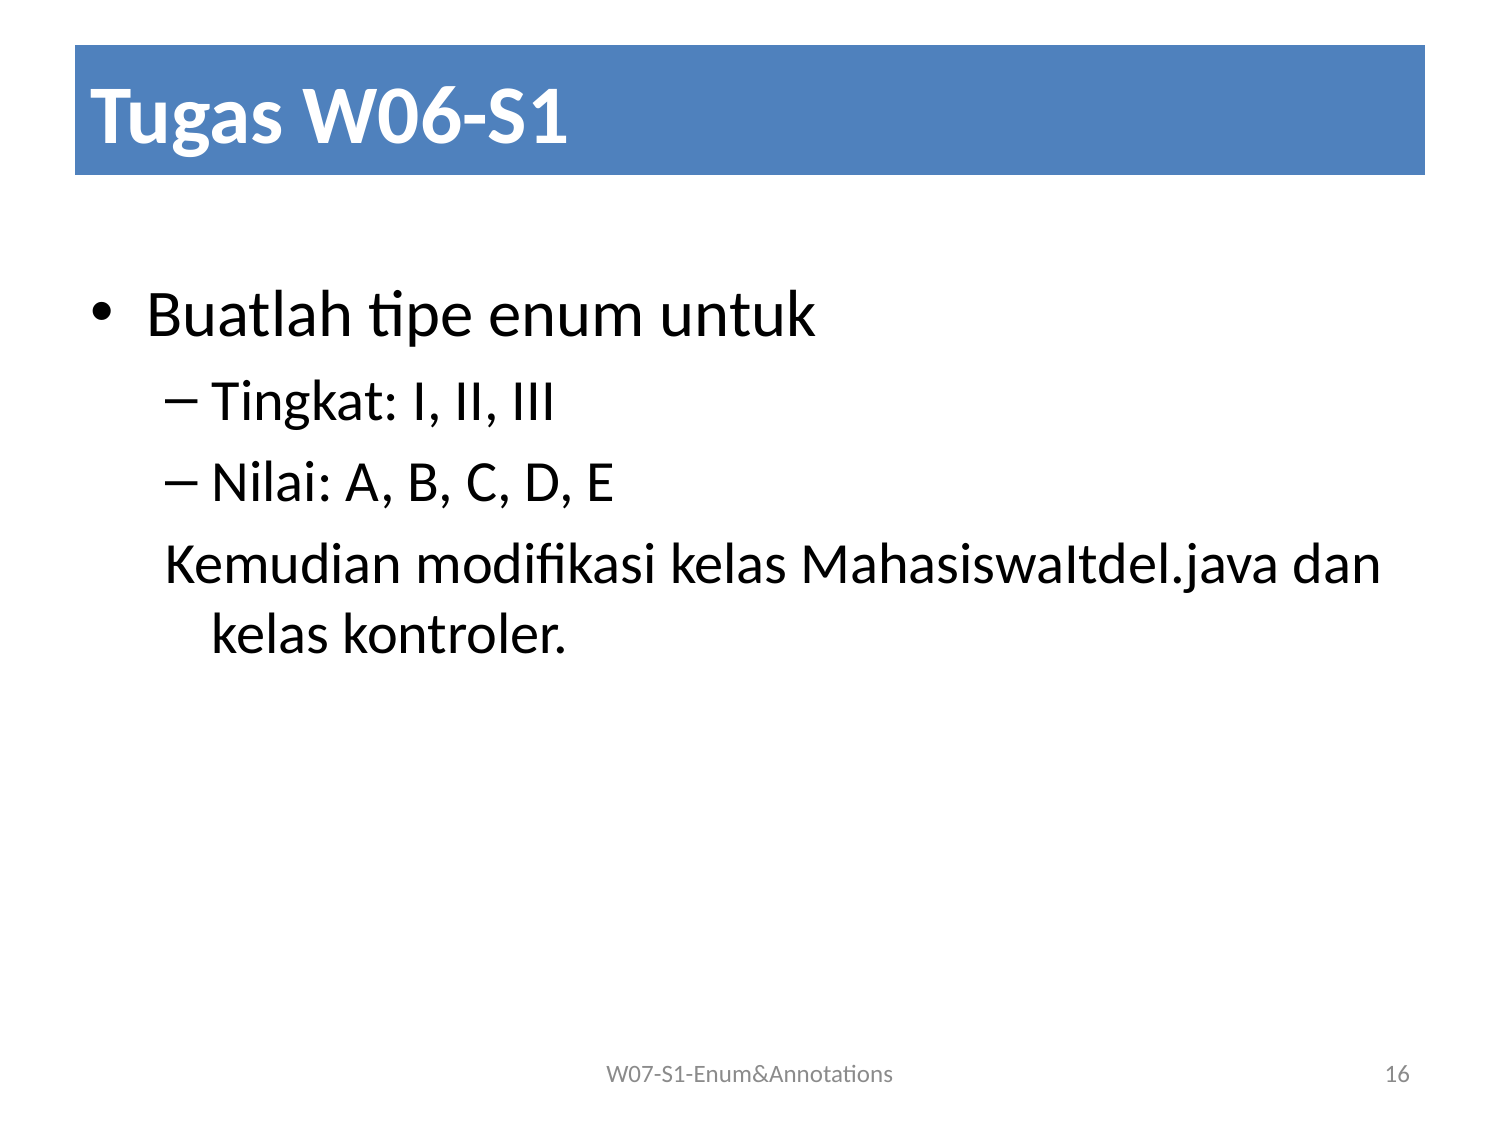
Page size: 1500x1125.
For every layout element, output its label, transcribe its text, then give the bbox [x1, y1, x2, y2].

slide_number 16 [1074, 1042, 1425, 1103]
list Buatlah tipe enum untuk Tingkat: I, II, III Nilai: A, B, C, D, E Kemudian modifikasi kelas MahasiswaItdel.java dan kelas kontroler. [75, 262, 1425, 1005]
footer W07-S1-Enum&Annotations [512, 1042, 988, 1103]
title Tugas W06-S1 [75, 45, 1425, 175]
